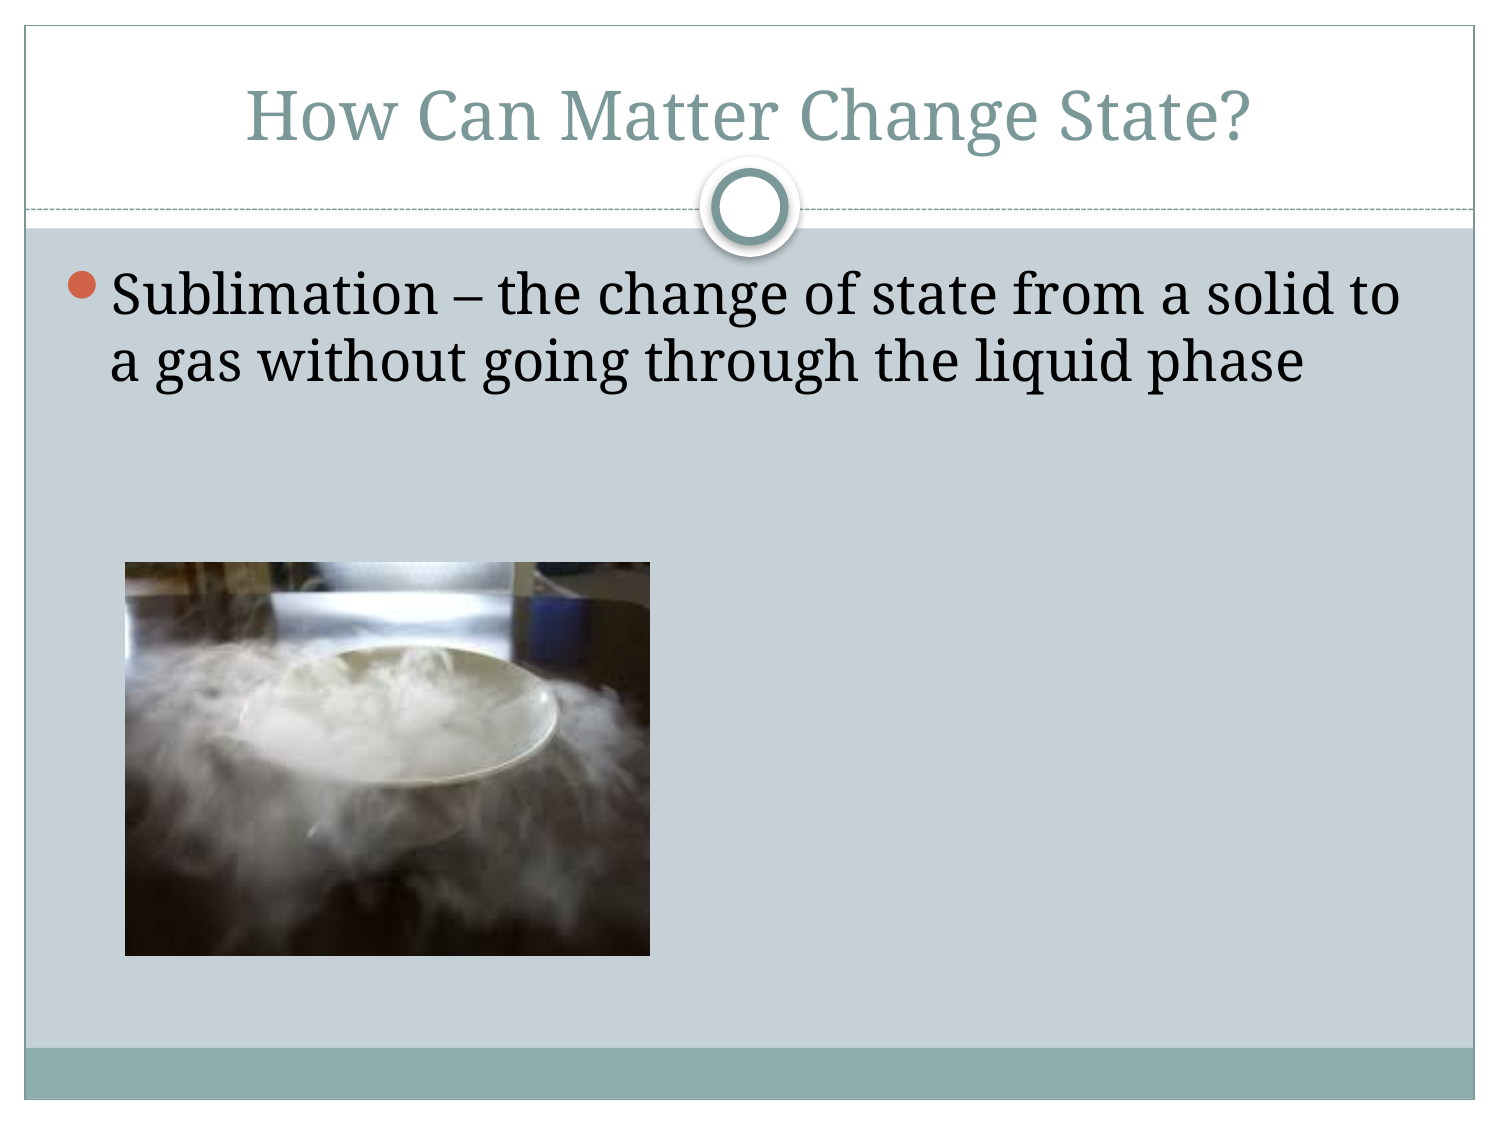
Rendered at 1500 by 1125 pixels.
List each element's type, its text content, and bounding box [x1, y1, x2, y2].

list Sublimation – the change of state from a solid to a gas without going through the liquid phase [49, 250, 1445, 463]
title How Can Matter Change State? [49, 37, 1450, 162]
picture [124, 562, 651, 957]
